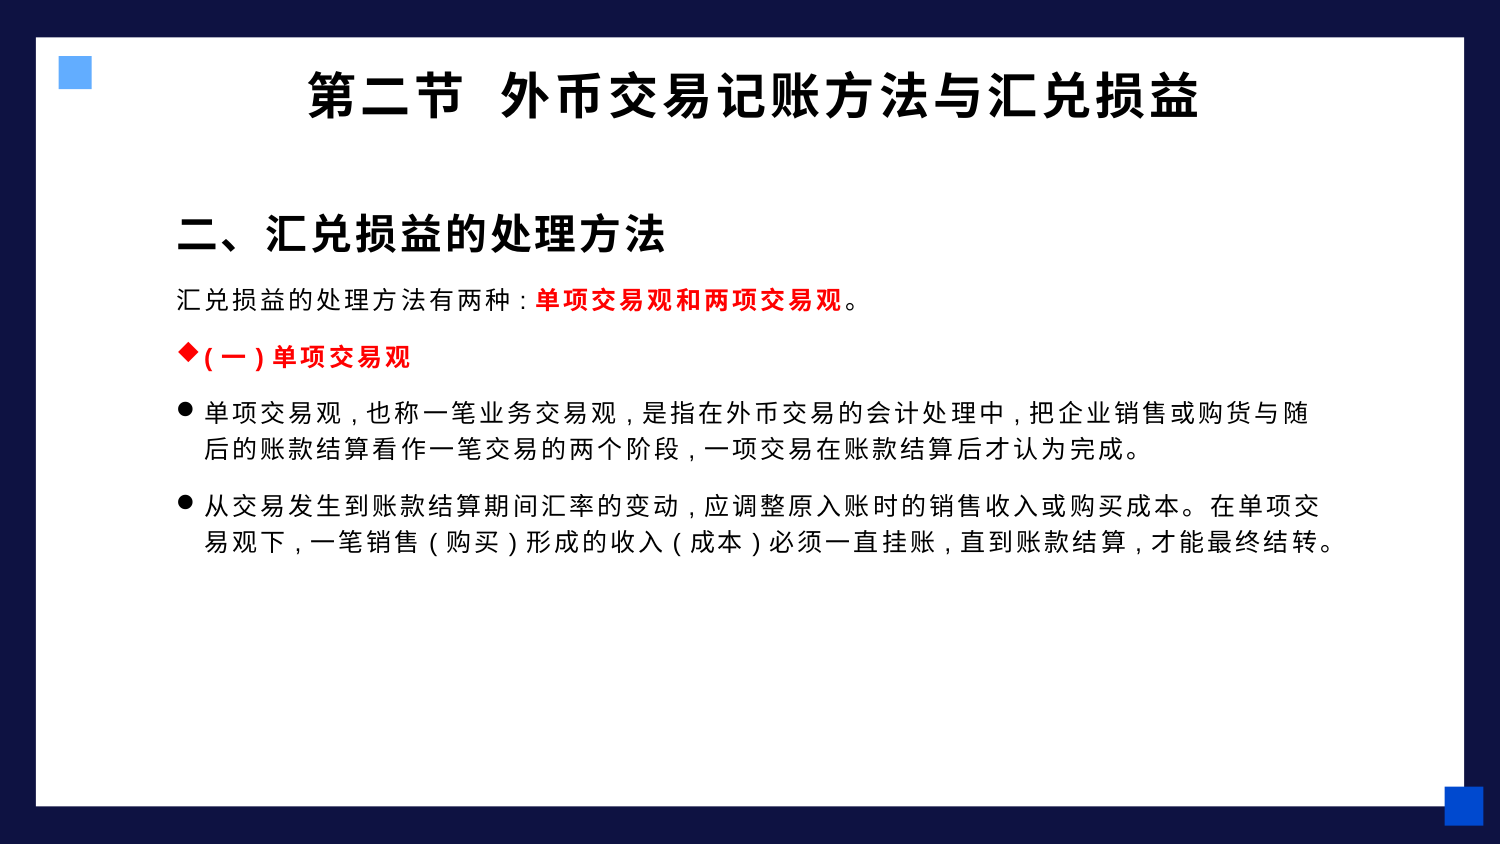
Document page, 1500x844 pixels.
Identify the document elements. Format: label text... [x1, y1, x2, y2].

title 第二节 外币交易记账方法与汇兑损益 [159, 43, 1344, 133]
list 二、汇兑损益的处理方法 汇兑损益的处理方法有两种:单项交易观和两项交易观。 (一)单项交易观 单项交易观,也称一笔业务交易观,是指在外币交易的会计处理中,把企业销售或购货与随后的账款结算看作一笔交易的两个阶段,一项交易在账款结算后才认为完成。 从交易发生到账款结算期间汇率的变动,应调整原入账时的销售收入或购买成本。在单项交易观下,一笔销售(购买)形成的收入(成本)必须一直挂账,直到账款结算,才能最终结转。 [159, 197, 1344, 622]
